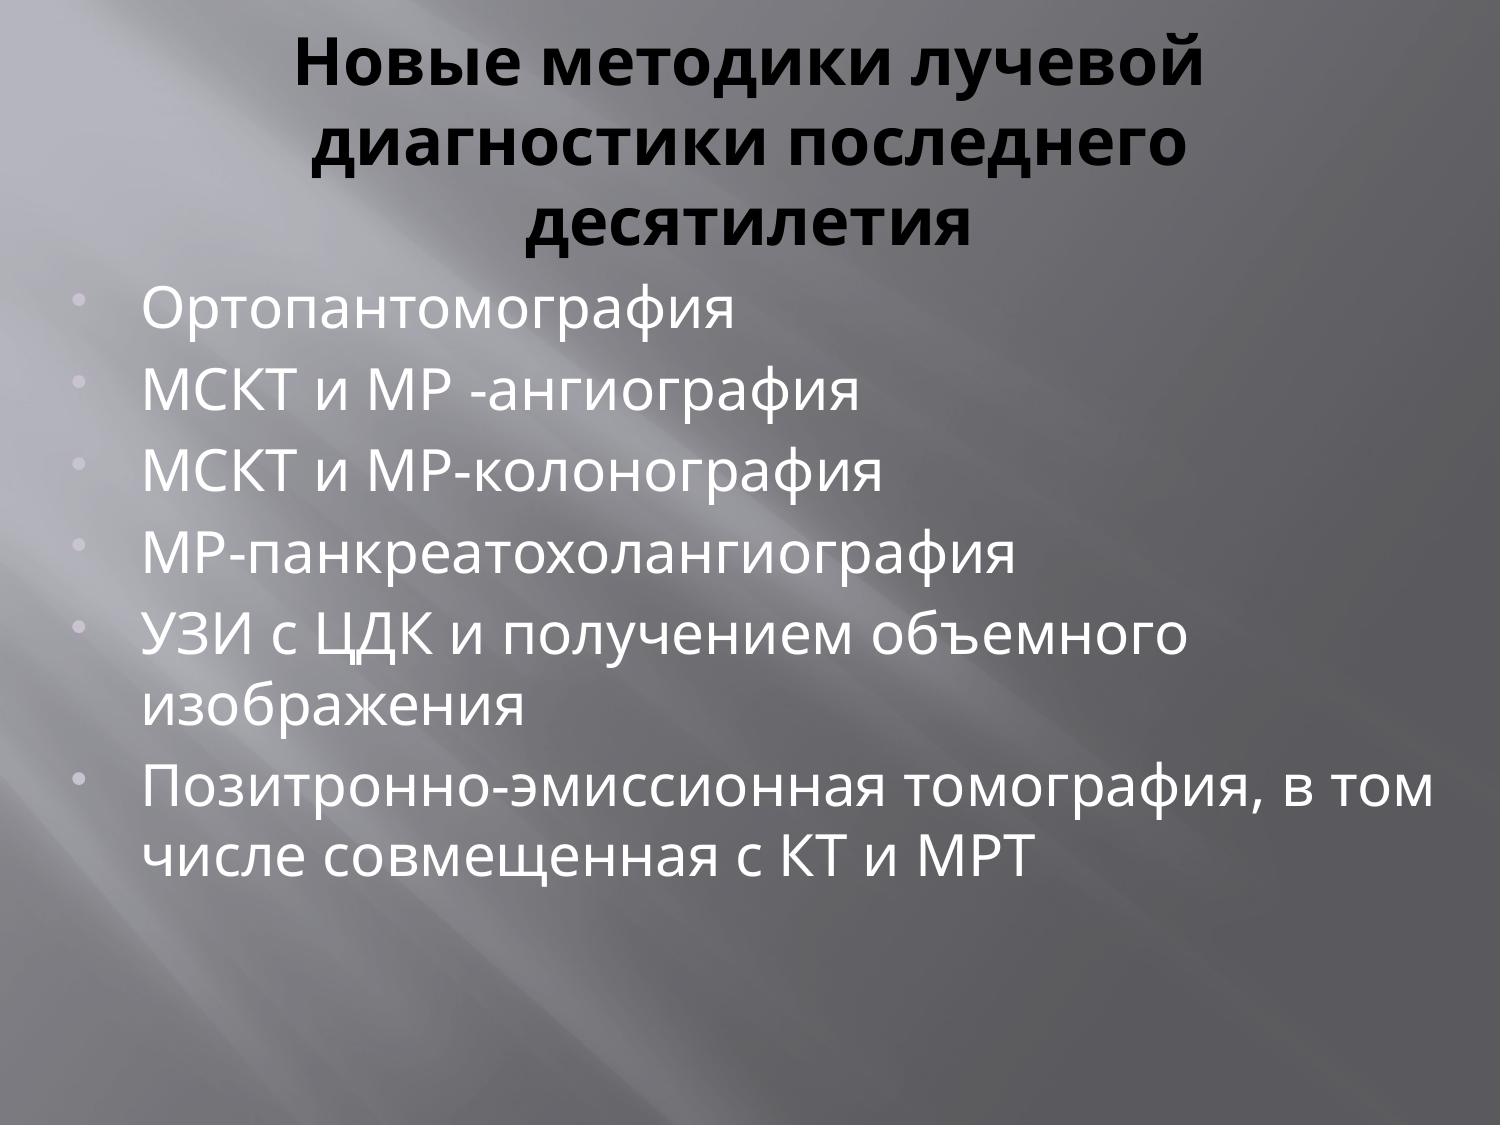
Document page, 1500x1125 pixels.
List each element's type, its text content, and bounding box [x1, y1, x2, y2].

list Ортопантомография МСКТ и МР -ангиография МСКТ и МР-колонография МР-панкреатохолангиография УЗИ с ЦДК и получением объемного изображения Позитронно-эмиссионная томография, в том числе совмещенная с КТ и МРТ [35, 262, 1454, 1035]
title Новые методики лучевой диагностики последнего десятилетия [75, 45, 1425, 233]
